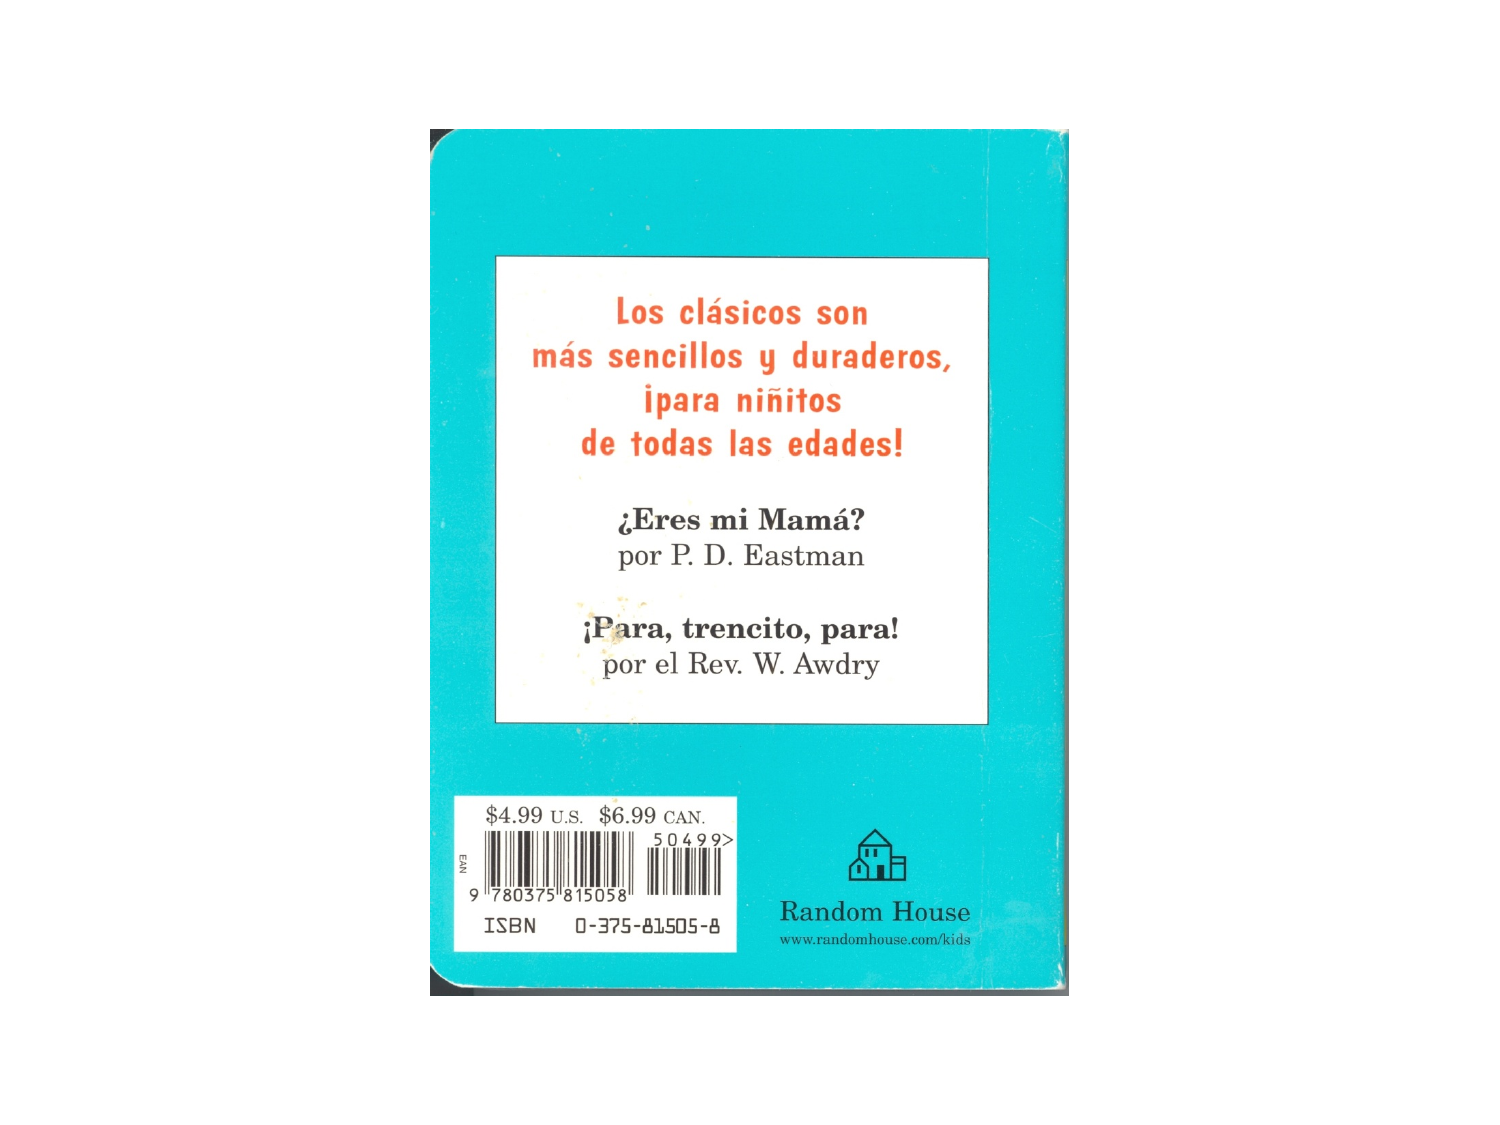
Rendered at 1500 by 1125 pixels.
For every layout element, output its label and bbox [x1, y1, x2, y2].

picture [430, 129, 1070, 996]
